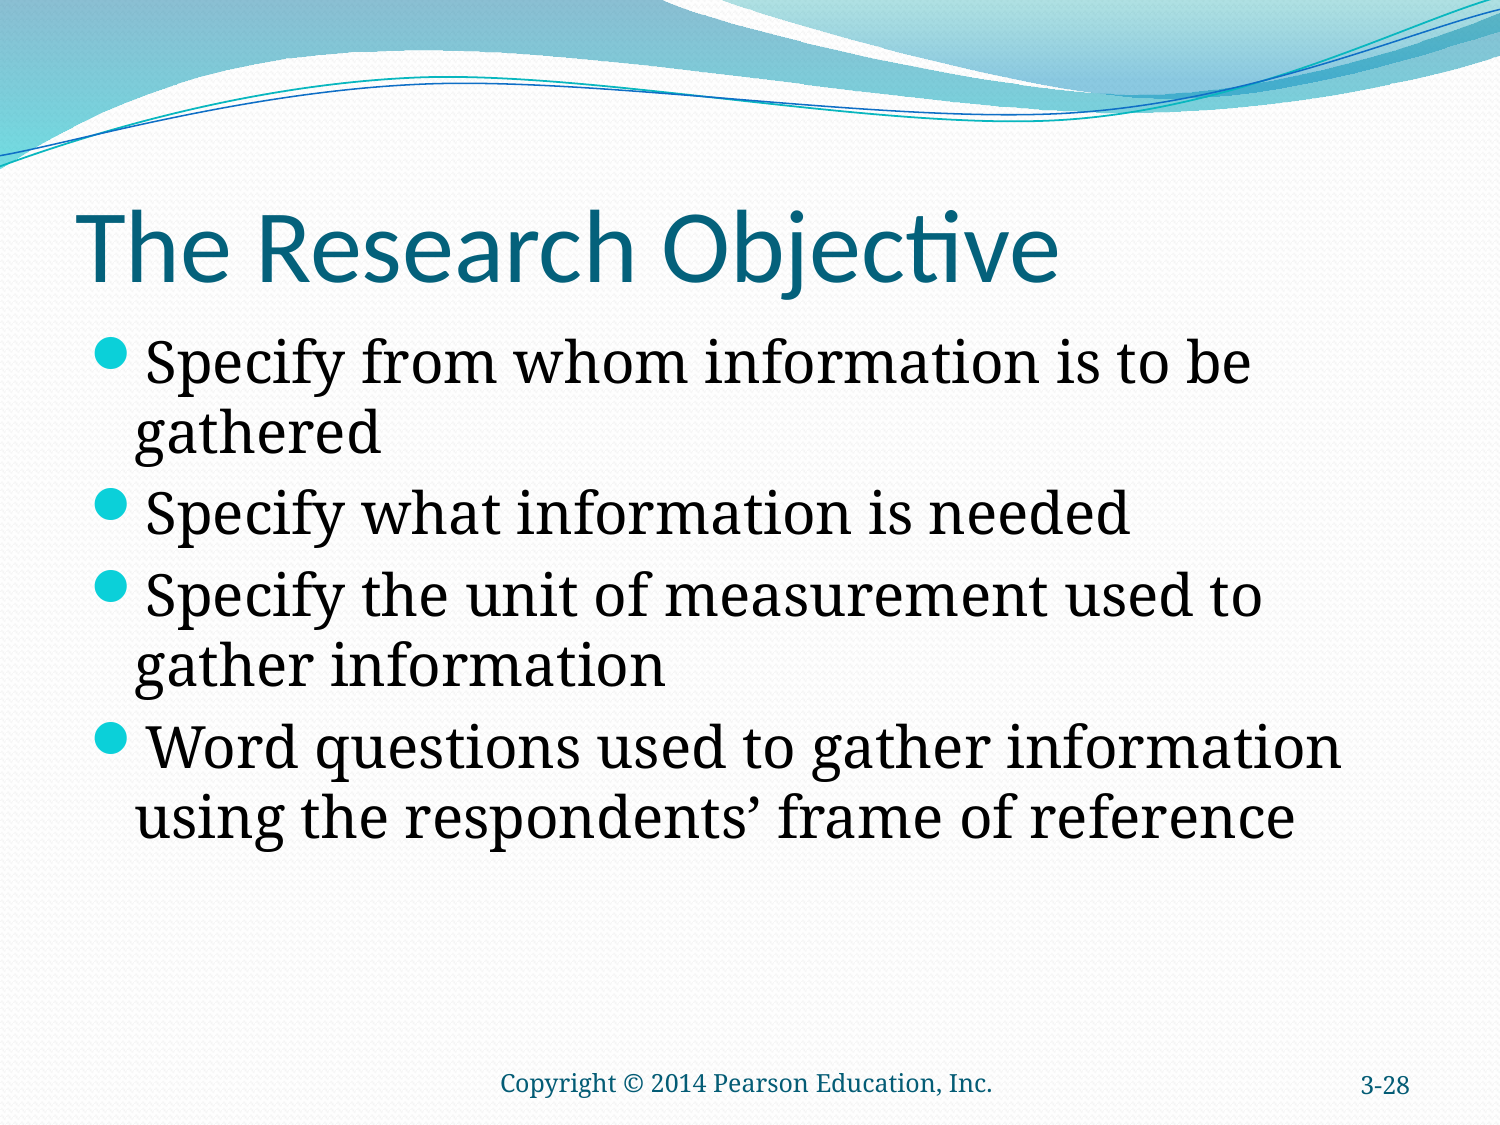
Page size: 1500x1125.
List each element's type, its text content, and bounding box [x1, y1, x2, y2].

title The Research Objective [74, 115, 1426, 304]
list Specify from whom information is to be gathered Specify what information is needed Specify the unit of measurement used to gather information Word questions used to gather information using the respondents’ frame of reference [74, 317, 1426, 1038]
